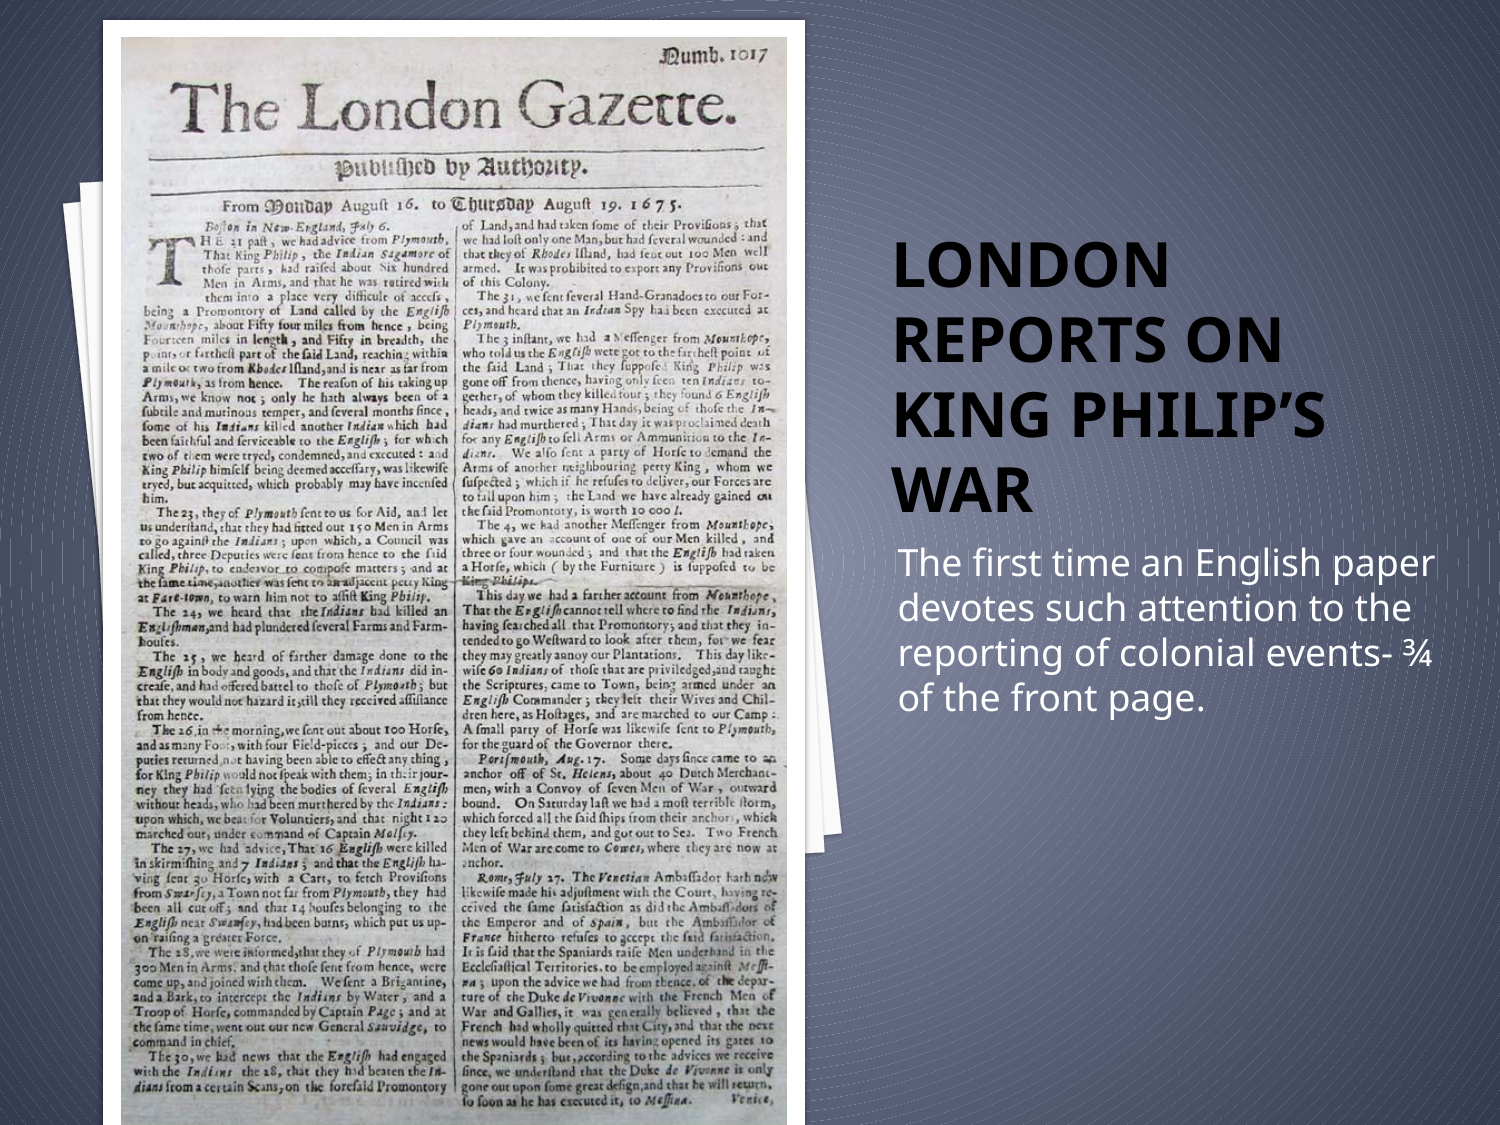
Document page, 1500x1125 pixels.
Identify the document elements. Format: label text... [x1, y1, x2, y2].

picture [120, 37, 788, 1125]
title London reports on King Philip’s war [884, 187, 1447, 525]
list The first time an English paper devotes such attention to the reporting of colonial events- ¾ of the front page. [884, 538, 1447, 854]
